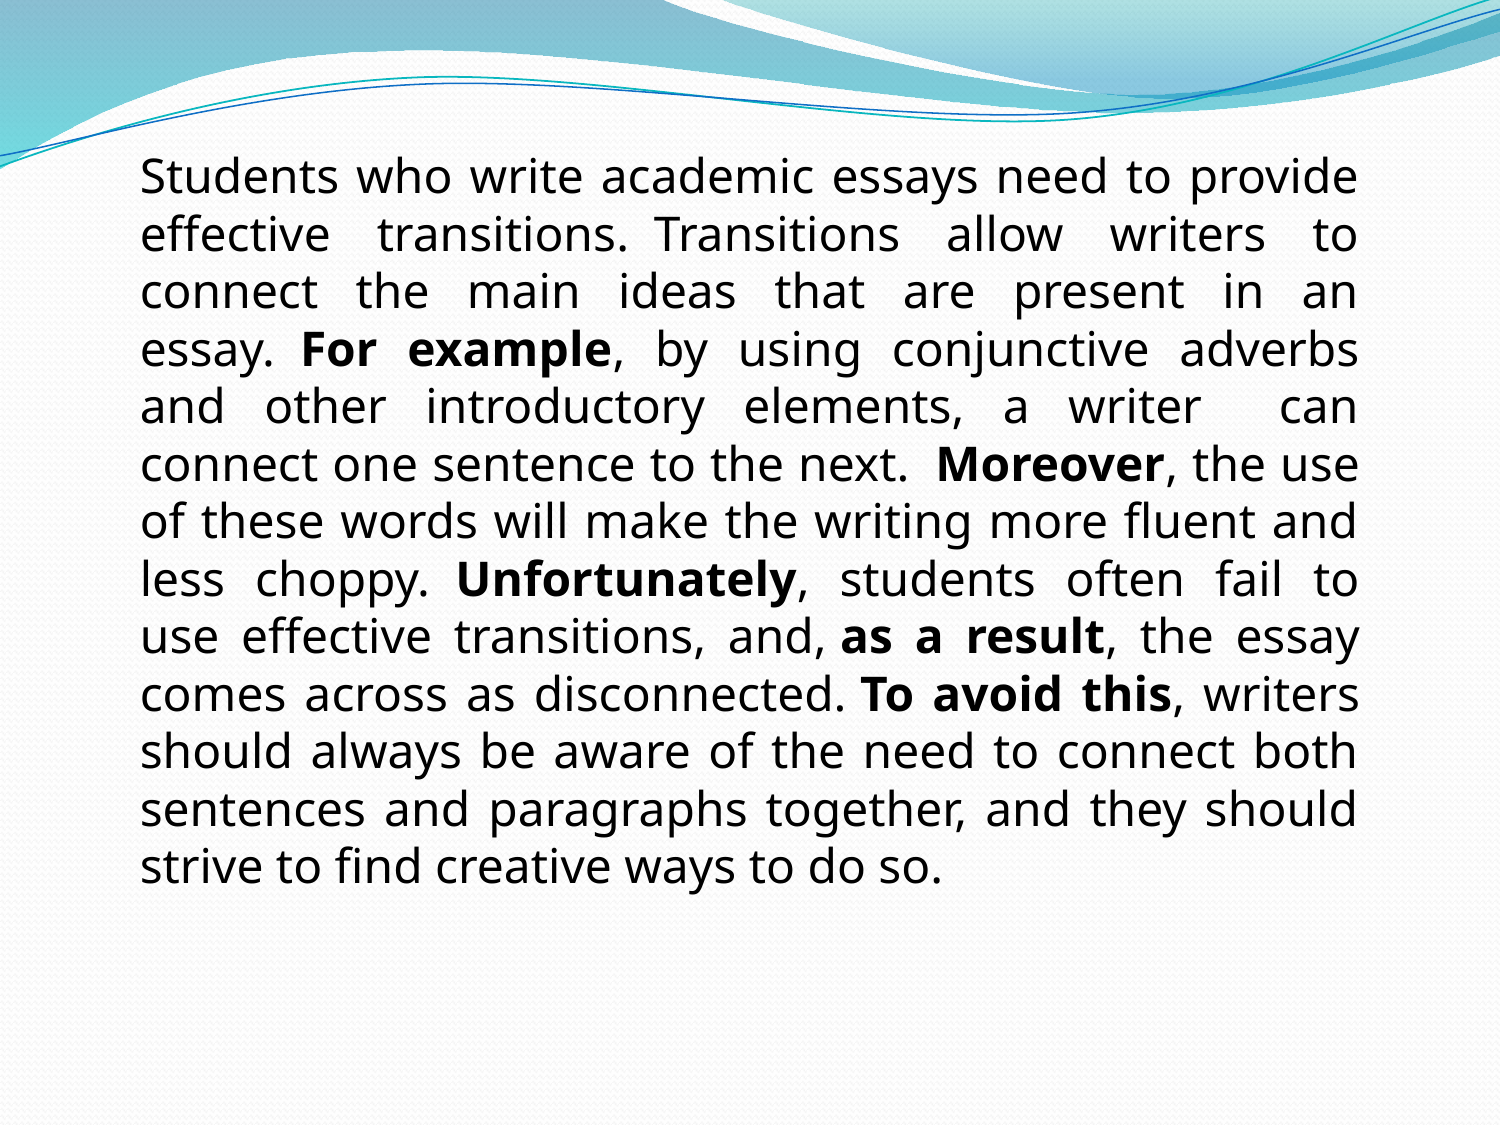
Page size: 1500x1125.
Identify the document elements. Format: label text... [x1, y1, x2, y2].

text_box Students who write academic essays need to provide effective transitions. Transitions allow writers to connect the main ideas that are present in an essay. For example, by using conjunctive adverbs and other introductory elements, a writer can connect one sentence to the next. Moreover, the use of these words will make the writing more fluent and less choppy. Unfortunately, students often fail to use effective transitions, and, as a result, the essay comes across as disconnected. To avoid this, writers should always be aware of the need to connect both sentences and paragraphs together, and they should strive to find creative ways to do so. [125, 138, 1375, 901]
